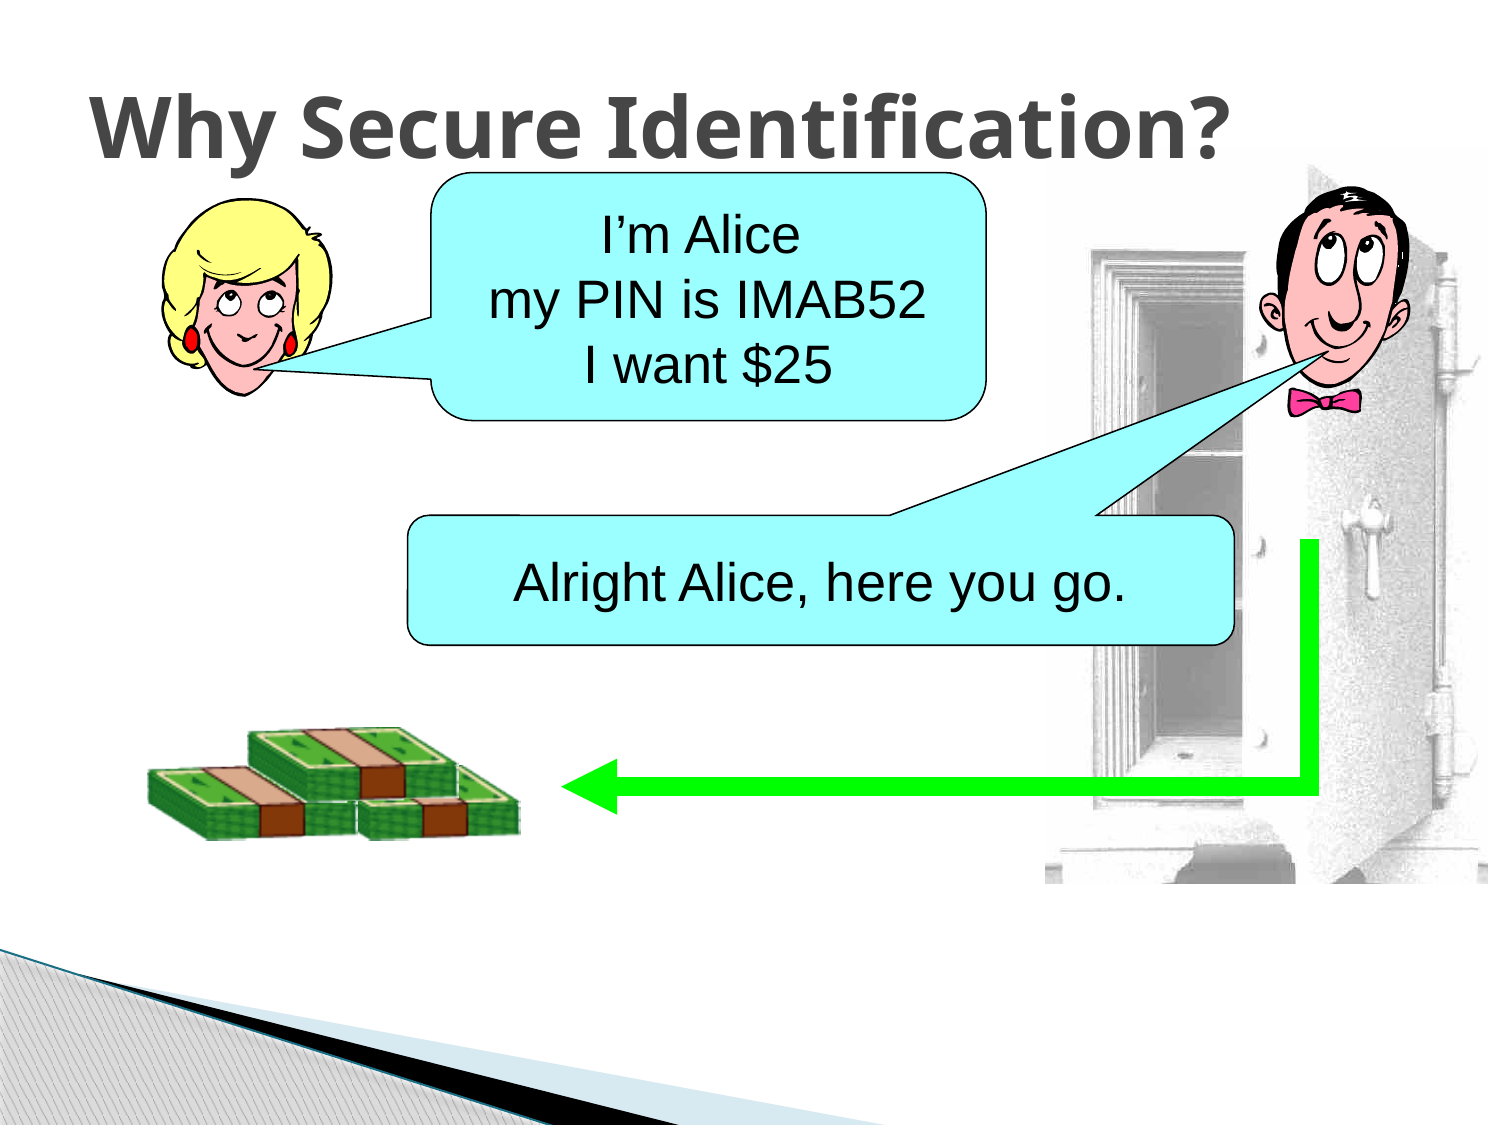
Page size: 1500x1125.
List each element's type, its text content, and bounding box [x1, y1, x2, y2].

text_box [810, 288, 1060, 1038]
text_box I’m Alice my PIN is IMAB52 I want $25 [342, 172, 987, 421]
picture [1257, 184, 1414, 421]
picture [159, 196, 337, 398]
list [1045, 148, 1489, 884]
title Why Secure Identification? [75, 30, 1425, 218]
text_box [147, 727, 521, 841]
text_box Alright Alice, here you go. [407, 515, 805, 646]
